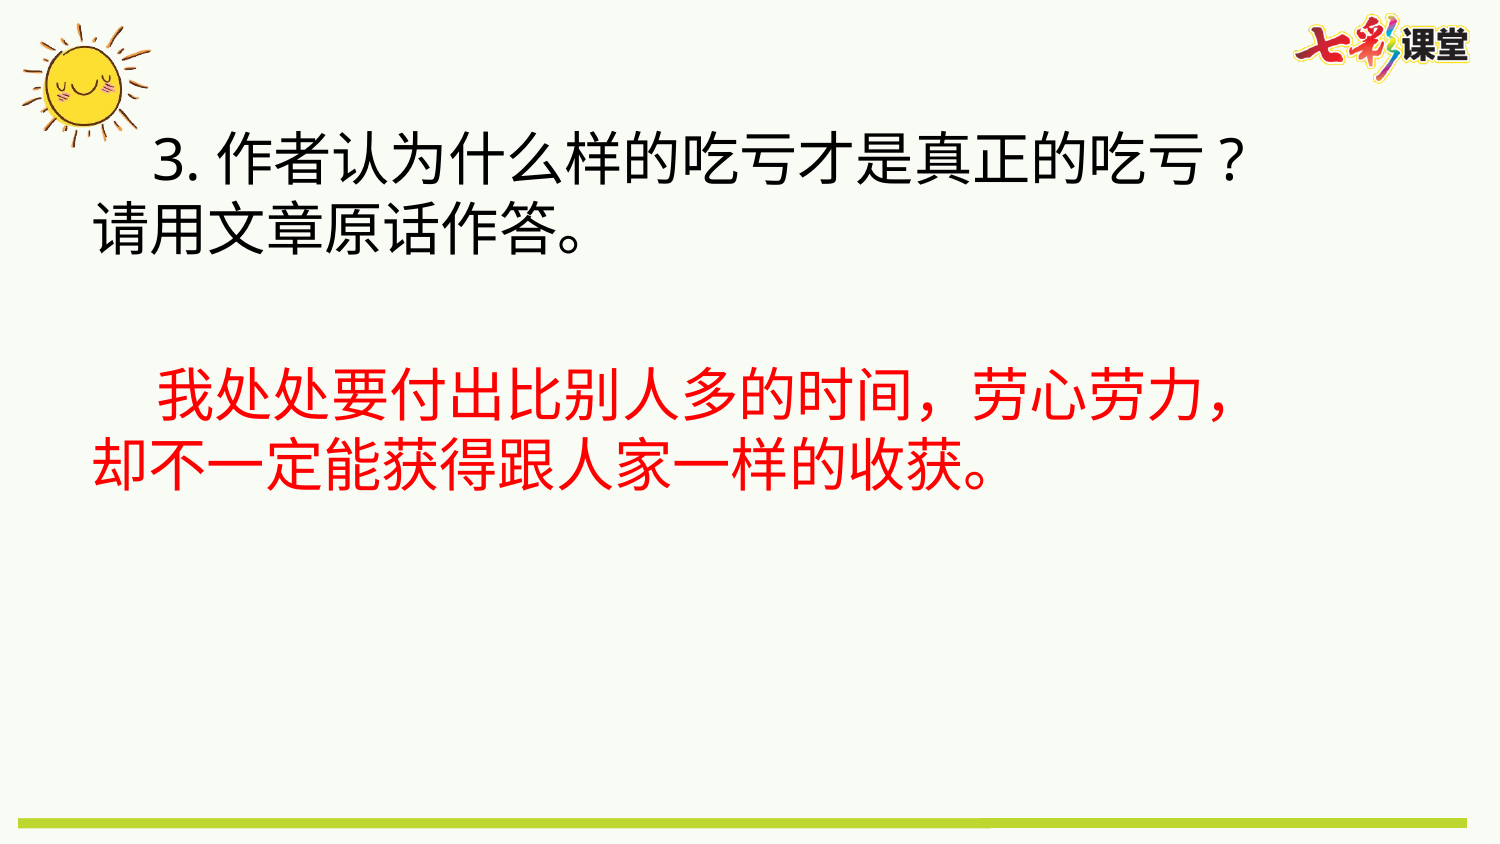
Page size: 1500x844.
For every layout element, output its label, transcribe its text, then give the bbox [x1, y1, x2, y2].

picture [1291, 9, 1472, 87]
picture [18, 771, 1467, 844]
picture [0, 0, 173, 172]
text_box 我处处要付出比别人多的时间，劳心劳力，却不一定能获得跟人家一样的收获。 [75, 350, 1295, 506]
text_box 3.作者认为什么样的吃亏才是真正的吃亏?请用文章原话作答。 [76, 114, 1319, 270]
